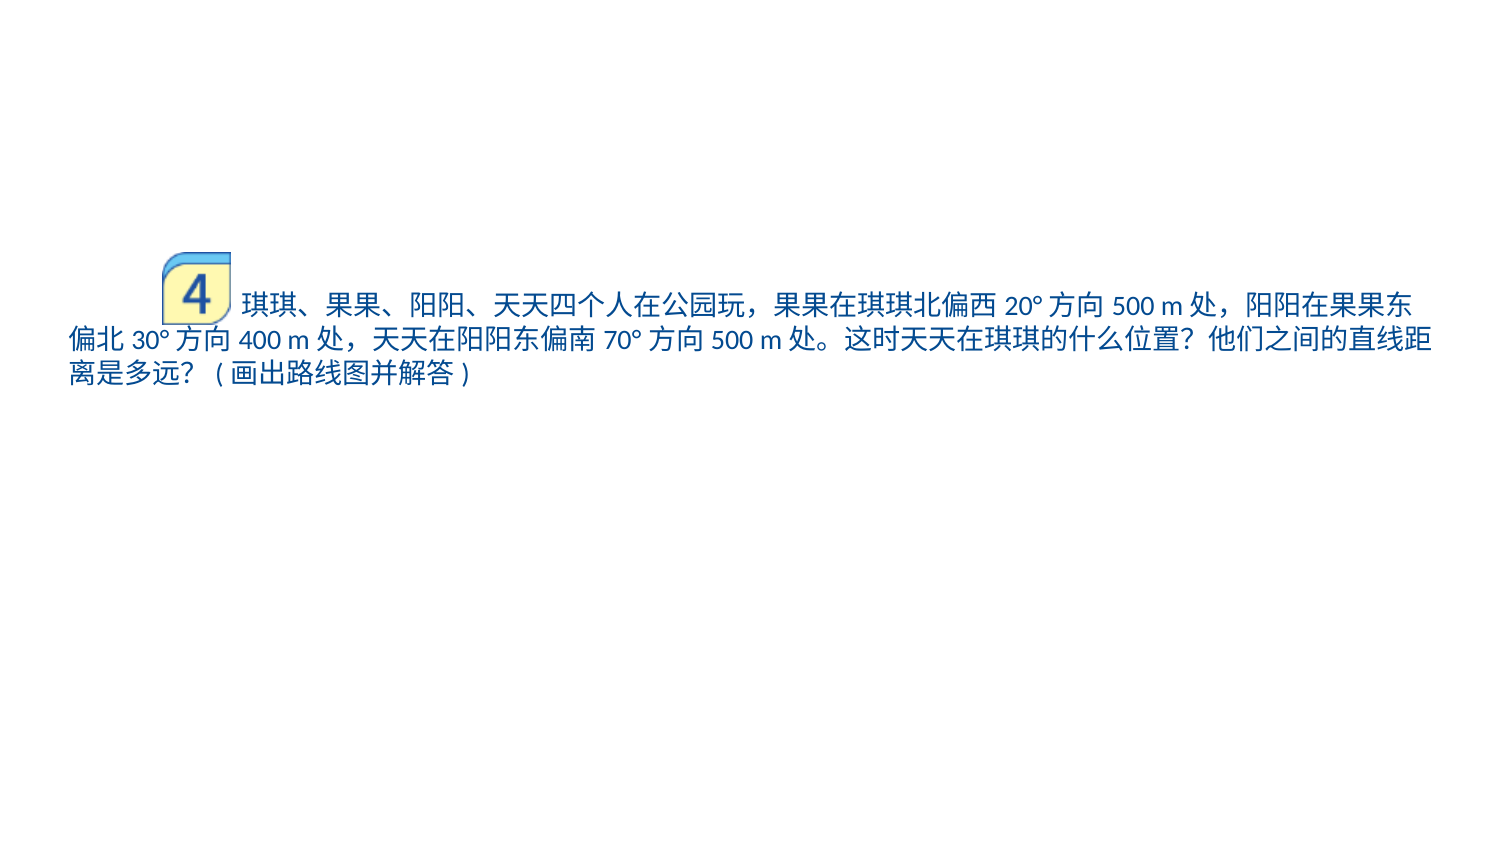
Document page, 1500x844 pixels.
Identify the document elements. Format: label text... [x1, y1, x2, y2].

picture [162, 252, 231, 325]
list 琪琪、果果、阳阳、天天四个人在公园玩，果果在琪琪北偏西20°方向500 m处，阳阳在果果东偏北30°方向400 m处，天天在阳阳东偏南70°方向500 m处。这时天天在琪琪的什么位置？他们之间的直线距离是多远？(画出路线图并解答) [53, 280, 1449, 666]
